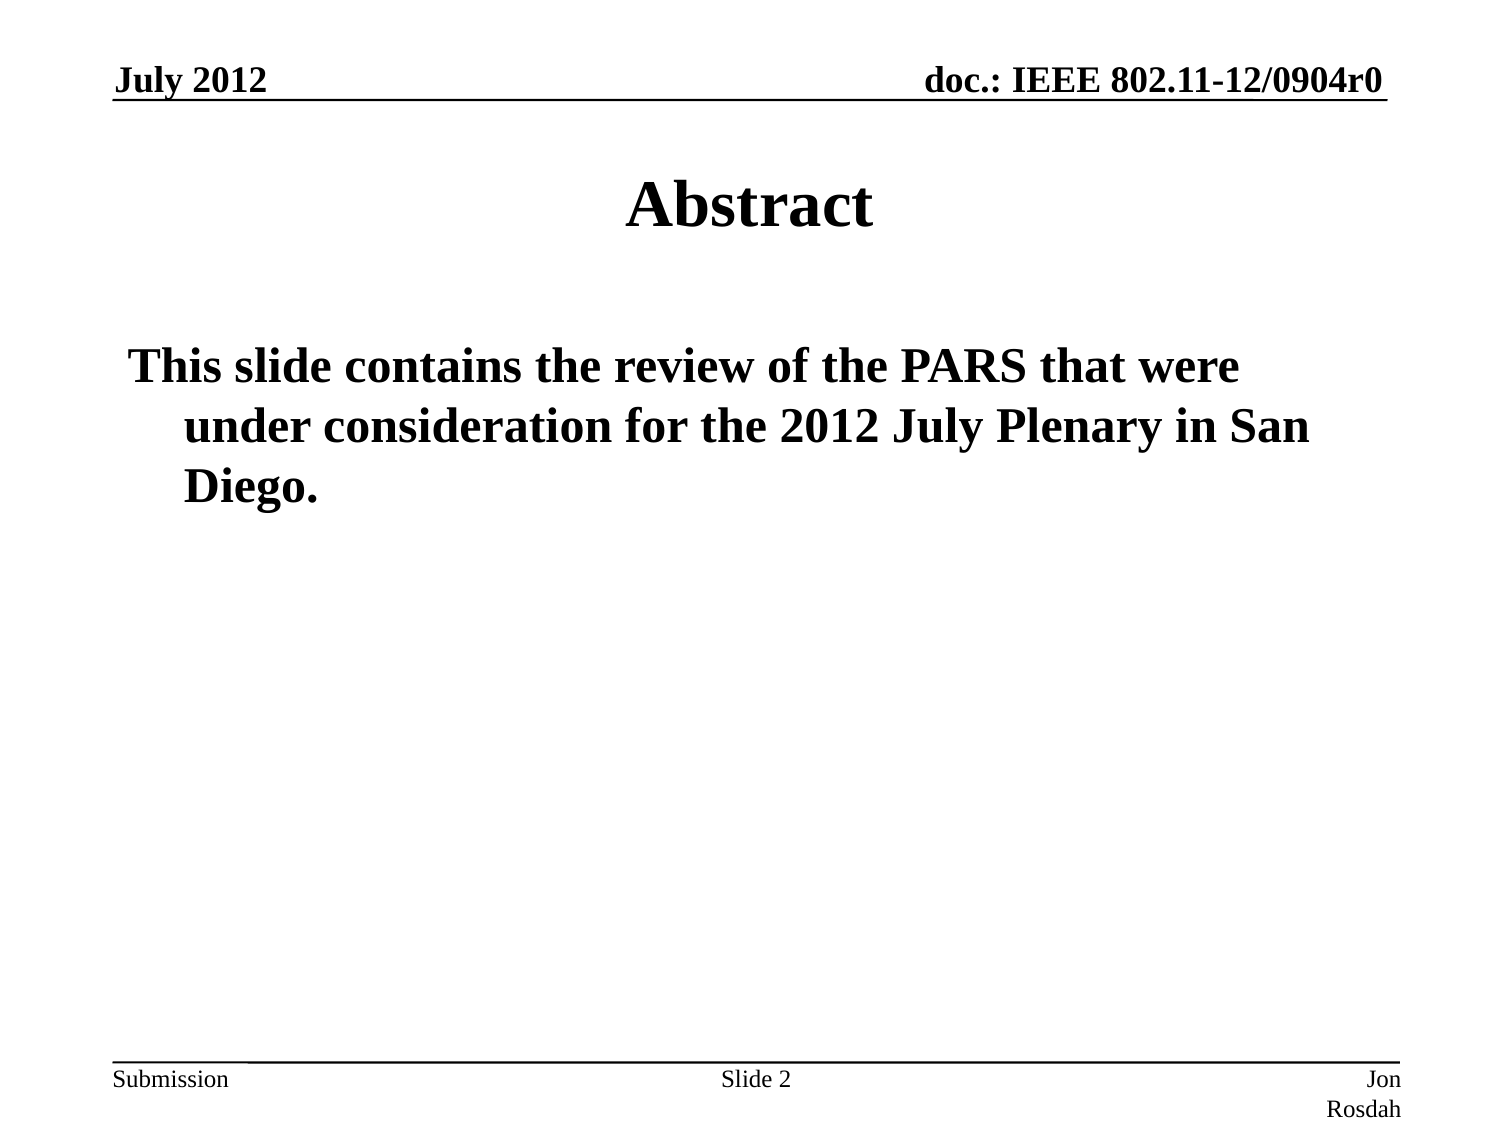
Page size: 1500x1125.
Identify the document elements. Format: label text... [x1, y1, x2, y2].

slide_number Slide 2 [712, 1061, 800, 1093]
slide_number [114, 54, 290, 101]
title Abstract [112, 112, 1388, 288]
footer Jon Rosdahl (CSR) [1324, 1061, 1402, 1093]
list This slide contains the review of the PARS that were under consideration for the 2012 July Plenary in San Diego. [112, 324, 1388, 1001]
